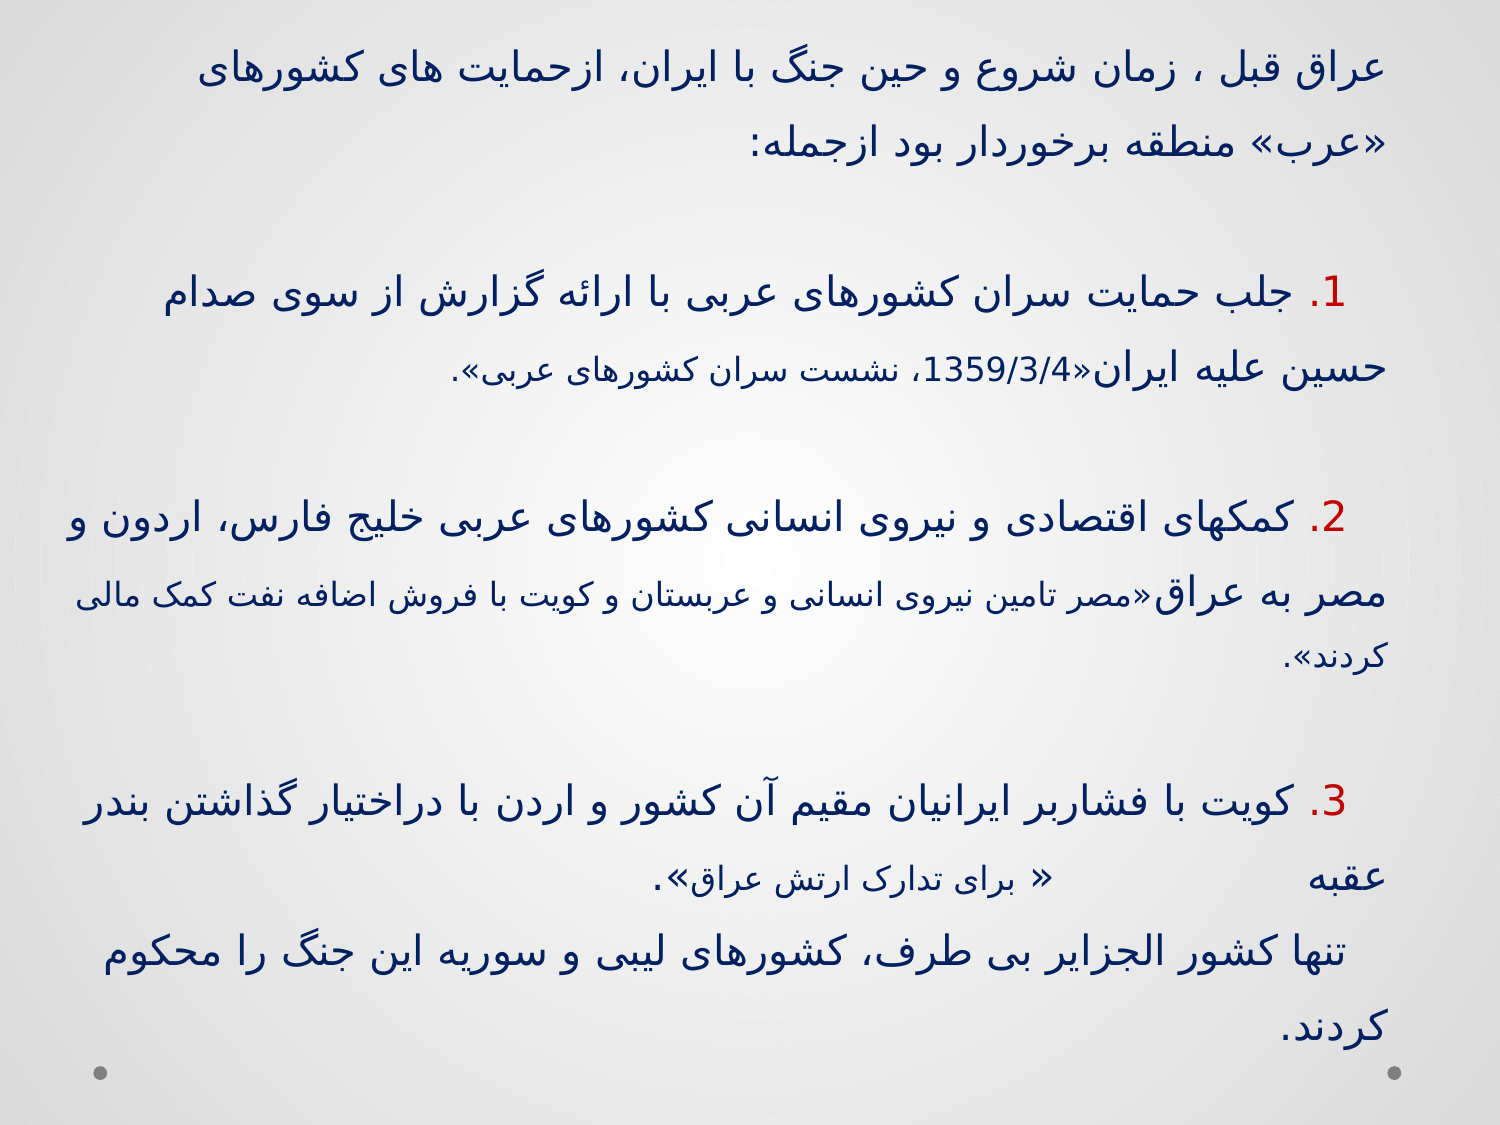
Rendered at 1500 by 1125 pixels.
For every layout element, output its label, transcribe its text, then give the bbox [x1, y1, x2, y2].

title کشورهای منطقه عراق قبل ، زمان شروع و حین جنگ با ایران، ازحمایت های کشورهای «عرب» منطقه برخوردار بود ازجمله: 1. جلب حمایت سران کشورهای عربی با ارائه گزارش از سوی صدام حسین علیه ایران«1359/3/4، نشست سران کشورهای عربی». 2. کمکهای اقتصادی و نیروی انسانی کشورهای عربی خلیج فارس، اردون و مصر به عراق«مصر تامین نیروی انسانی و عربستان و کویت با فروش اضافه نفت کمک مالی کردند». 3. کویت با فشاربر ایرانیان مقیم آن کشور و اردن با دراختیار گذاشتن بندر عقبه « برای تدارک ارتش عراق». تنها کشور الجزایر بی طرف، کشورهای لیبی و سوریه این جنگ را محکوم کردند. [53, 90, 1404, 1057]
